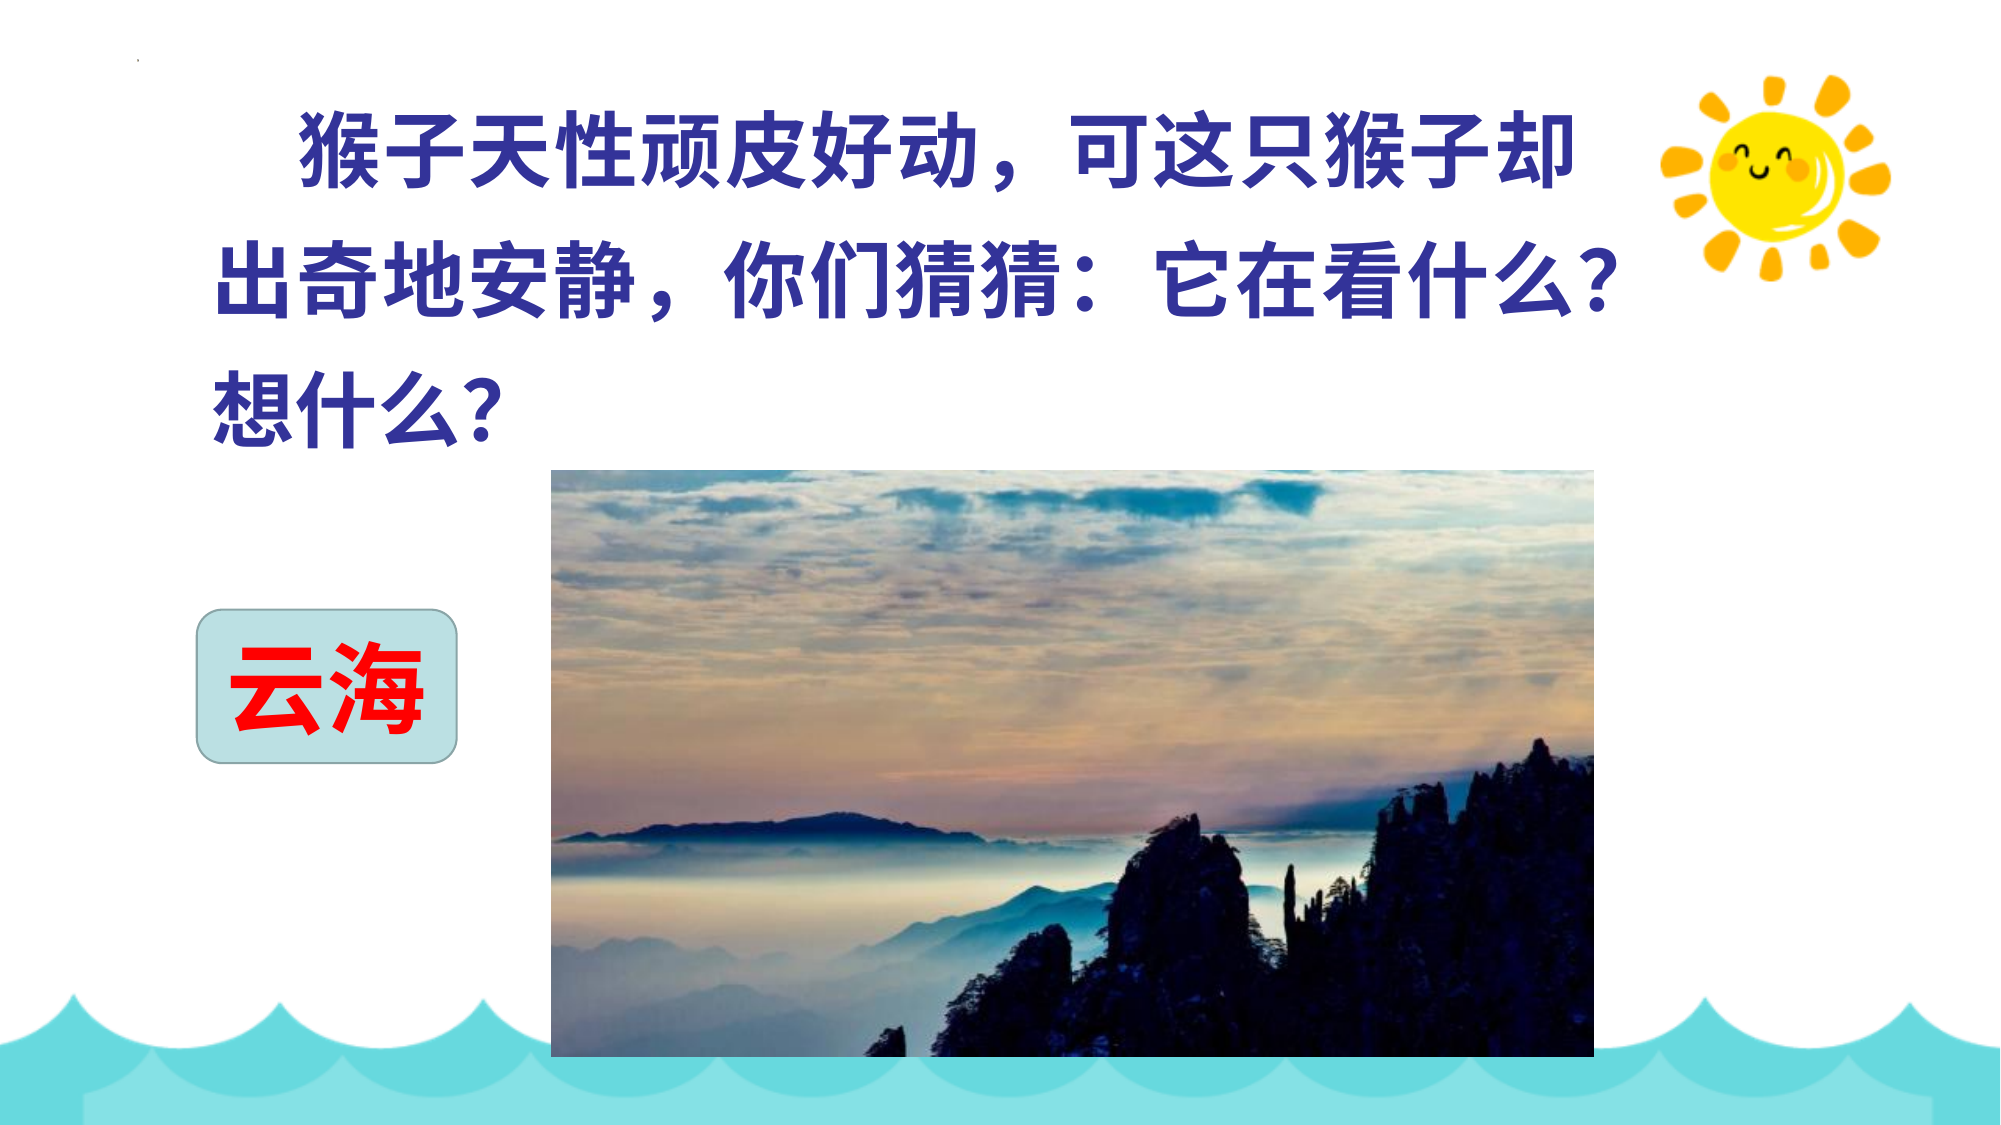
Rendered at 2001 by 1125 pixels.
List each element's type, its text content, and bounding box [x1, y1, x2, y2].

text_box 云海 [195, 608, 458, 765]
text_box 猴子天性顽皮好动，可这只猴子却出奇地安静，你们猜猜：它在看什么？想什么？ [196, 61, 1594, 466]
picture [0, 0, 2001, 1125]
